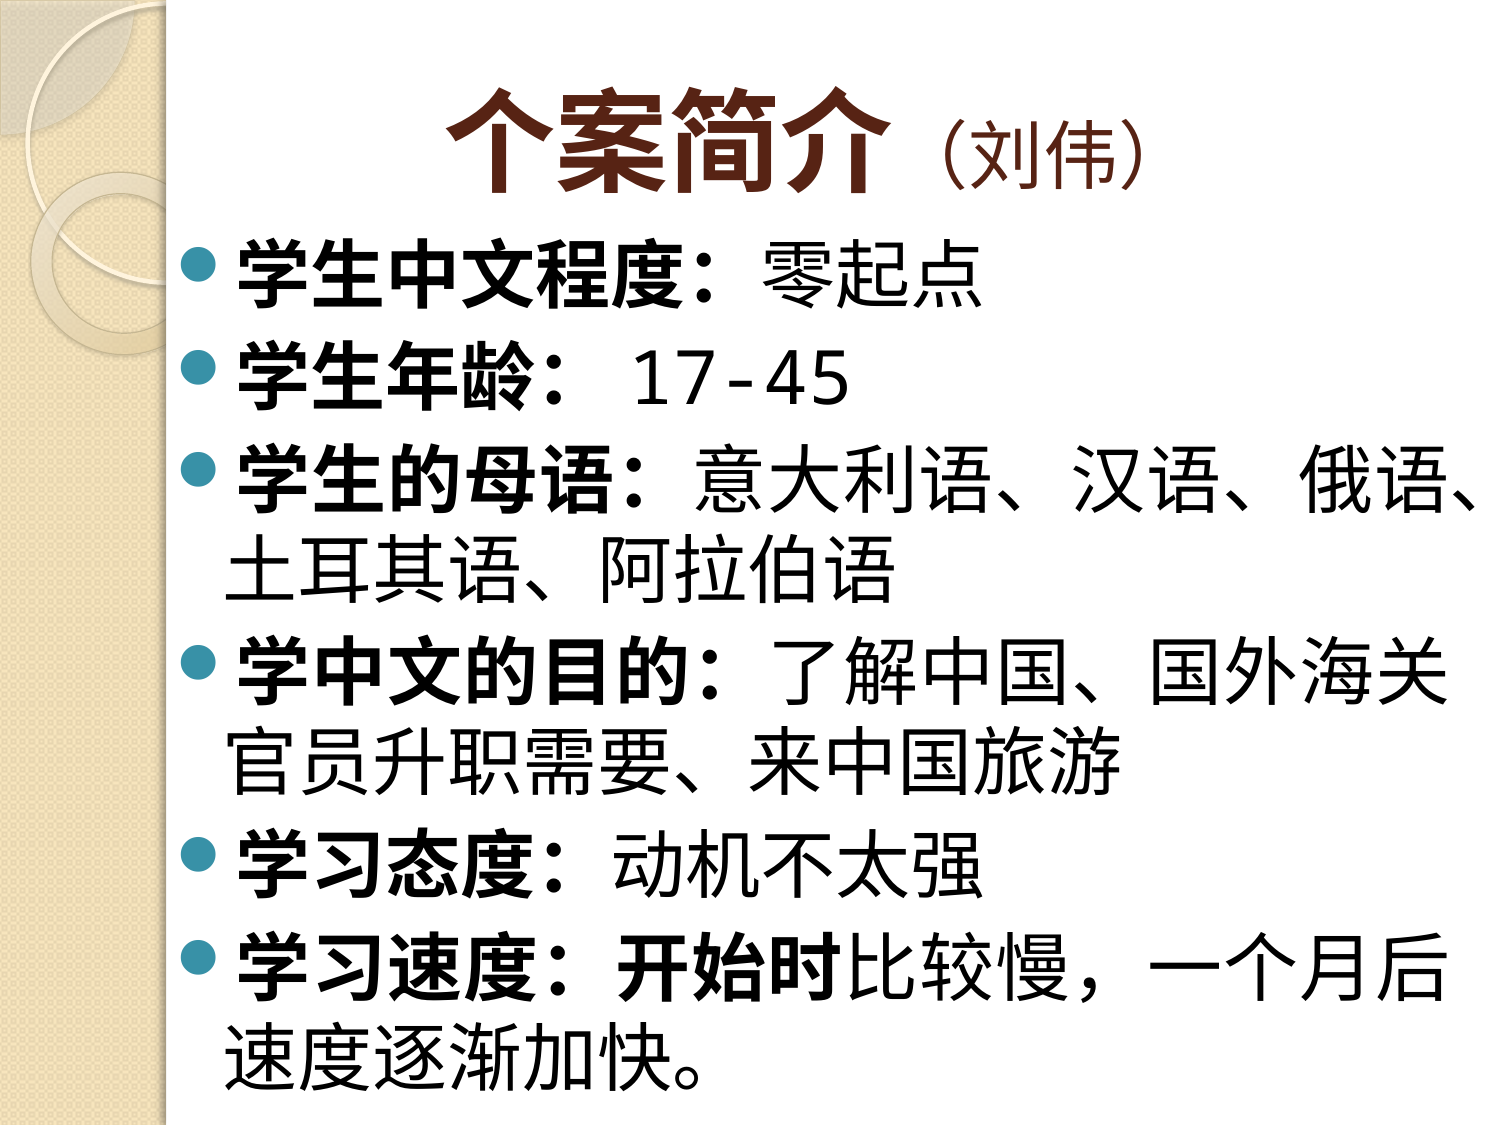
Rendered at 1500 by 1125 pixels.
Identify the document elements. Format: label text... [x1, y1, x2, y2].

title 个案简介（刘伟） [171, 45, 1466, 219]
list 学生中文程度：零起点 学生年龄：17-45 学生的母语：意大利语、汉语、俄语、土耳其语、阿拉伯语 学中文的目的：了解中国、国外海关官员升职需要、来中国旅游 学习态度：动机不太强 学习速度：开始时比较慢，一个月后速度逐渐加快。 [147, 219, 1466, 1125]
